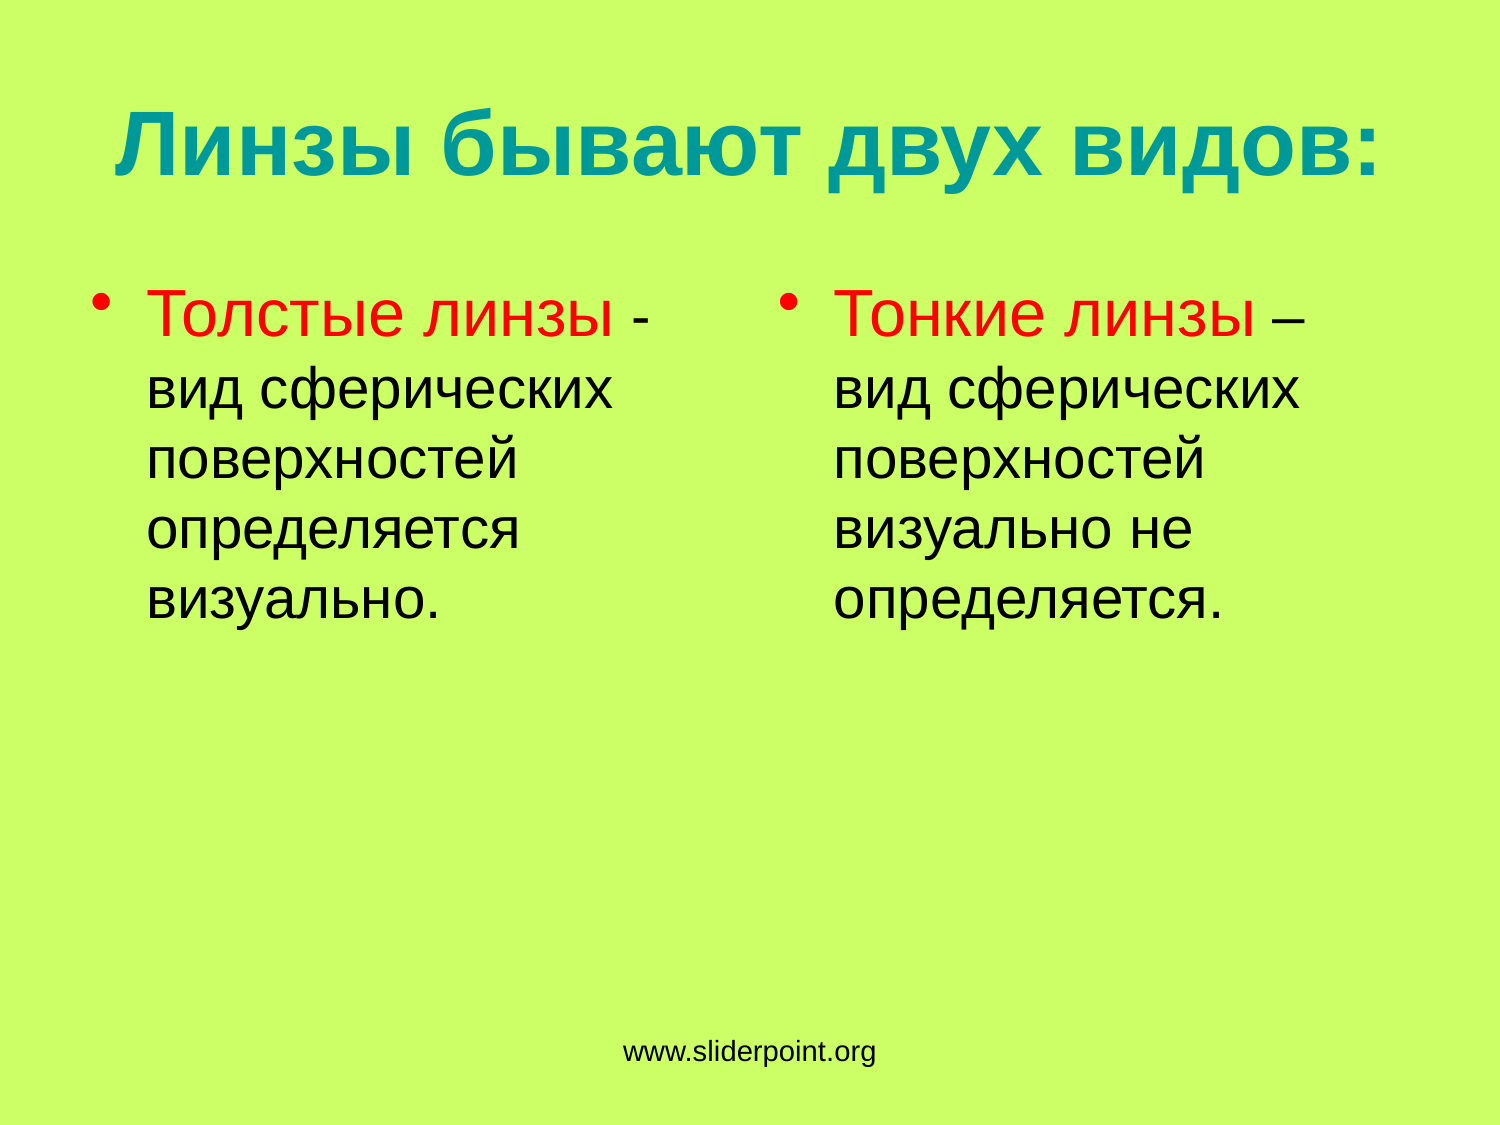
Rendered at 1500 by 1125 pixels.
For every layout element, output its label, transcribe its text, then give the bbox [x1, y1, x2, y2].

footer www.sliderpoint.org [512, 1024, 988, 1103]
title Линзы бывают двух видов: [74, 44, 1426, 233]
list Толстые линзы - вид сферических поверхностей определяется визуально. [74, 262, 738, 1006]
list Тонкие линзы – вид сферических поверхностей визуально не определяется. [762, 262, 1426, 1006]
